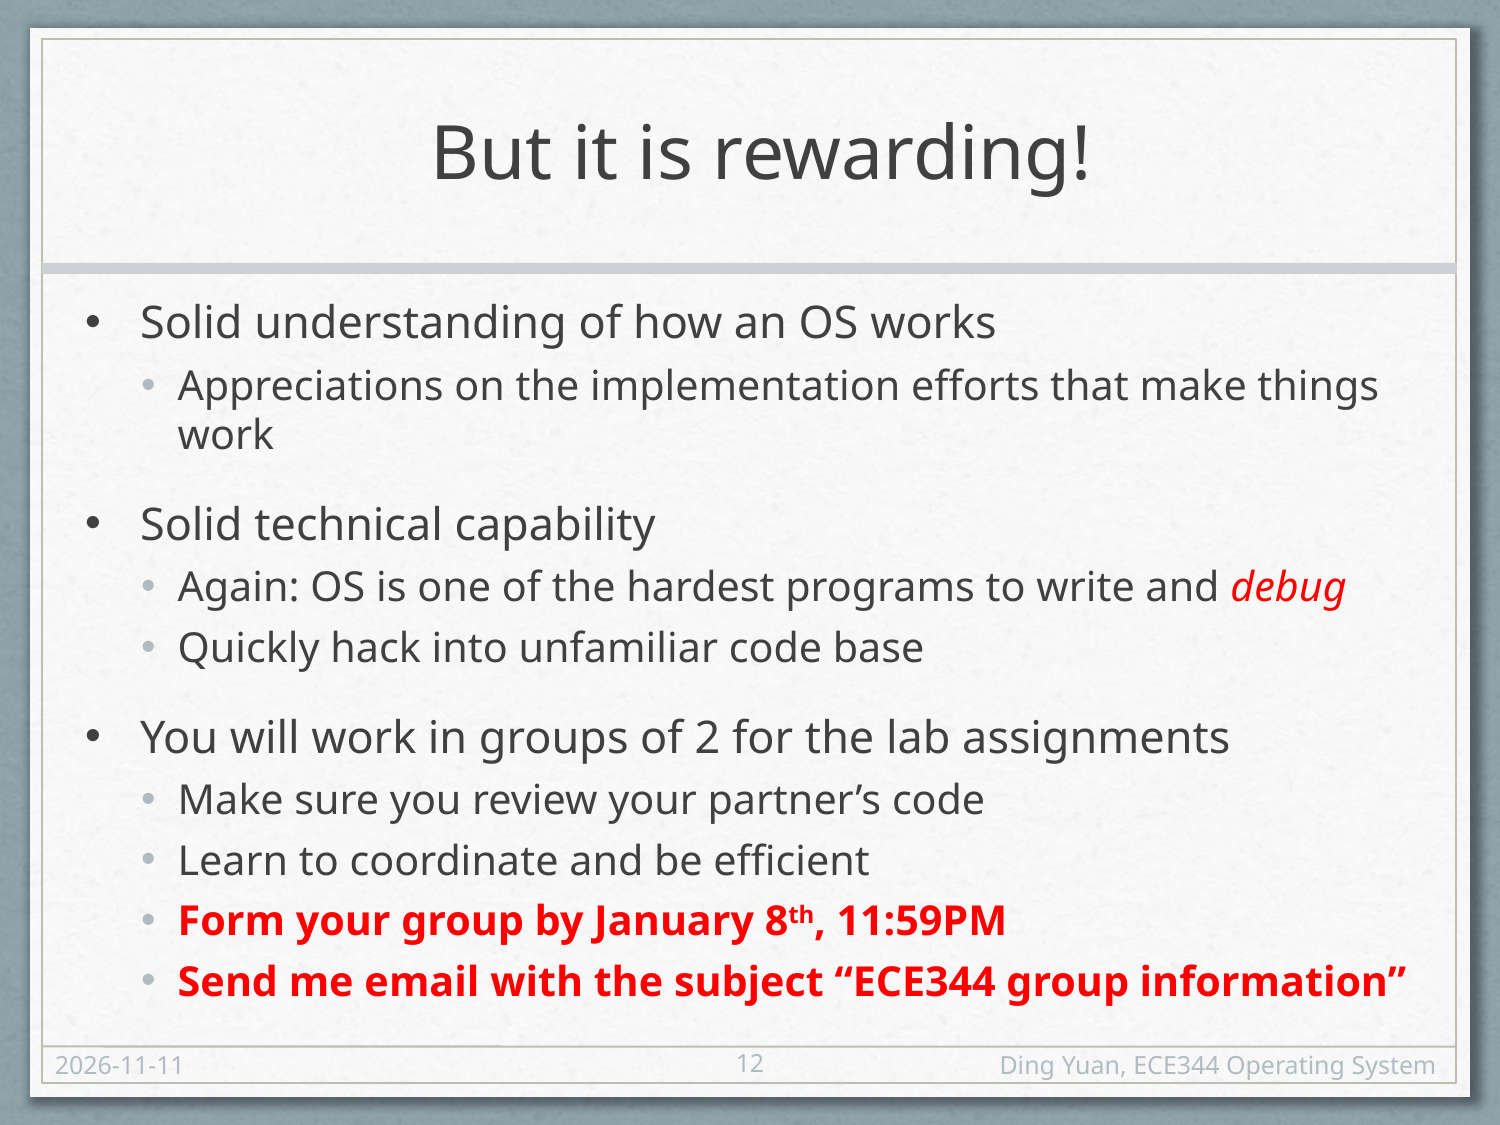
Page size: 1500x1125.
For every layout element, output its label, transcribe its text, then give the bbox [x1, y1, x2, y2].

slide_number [39, 1045, 390, 1088]
list Solid understanding of how an OS works Appreciations on the implementation efforts that make things work Solid technical capability Again: OS is one of the hardest programs to write and debug Quickly hack into unfamiliar code base You will work in groups of 2 for the lab assignments Make sure you review your partner’s code Learn to coordinate and be efficient Form your group by January 8th, 11:59PM Send me email with the subject “ECE344 group information” [70, 286, 1430, 1046]
title But it is rewarding! [70, 40, 1453, 260]
slide_number 12 [687, 1042, 813, 1088]
picture [30, 28, 1470, 1097]
footer Ding Yuan, ECE344 Operating System [977, 1045, 1453, 1088]
